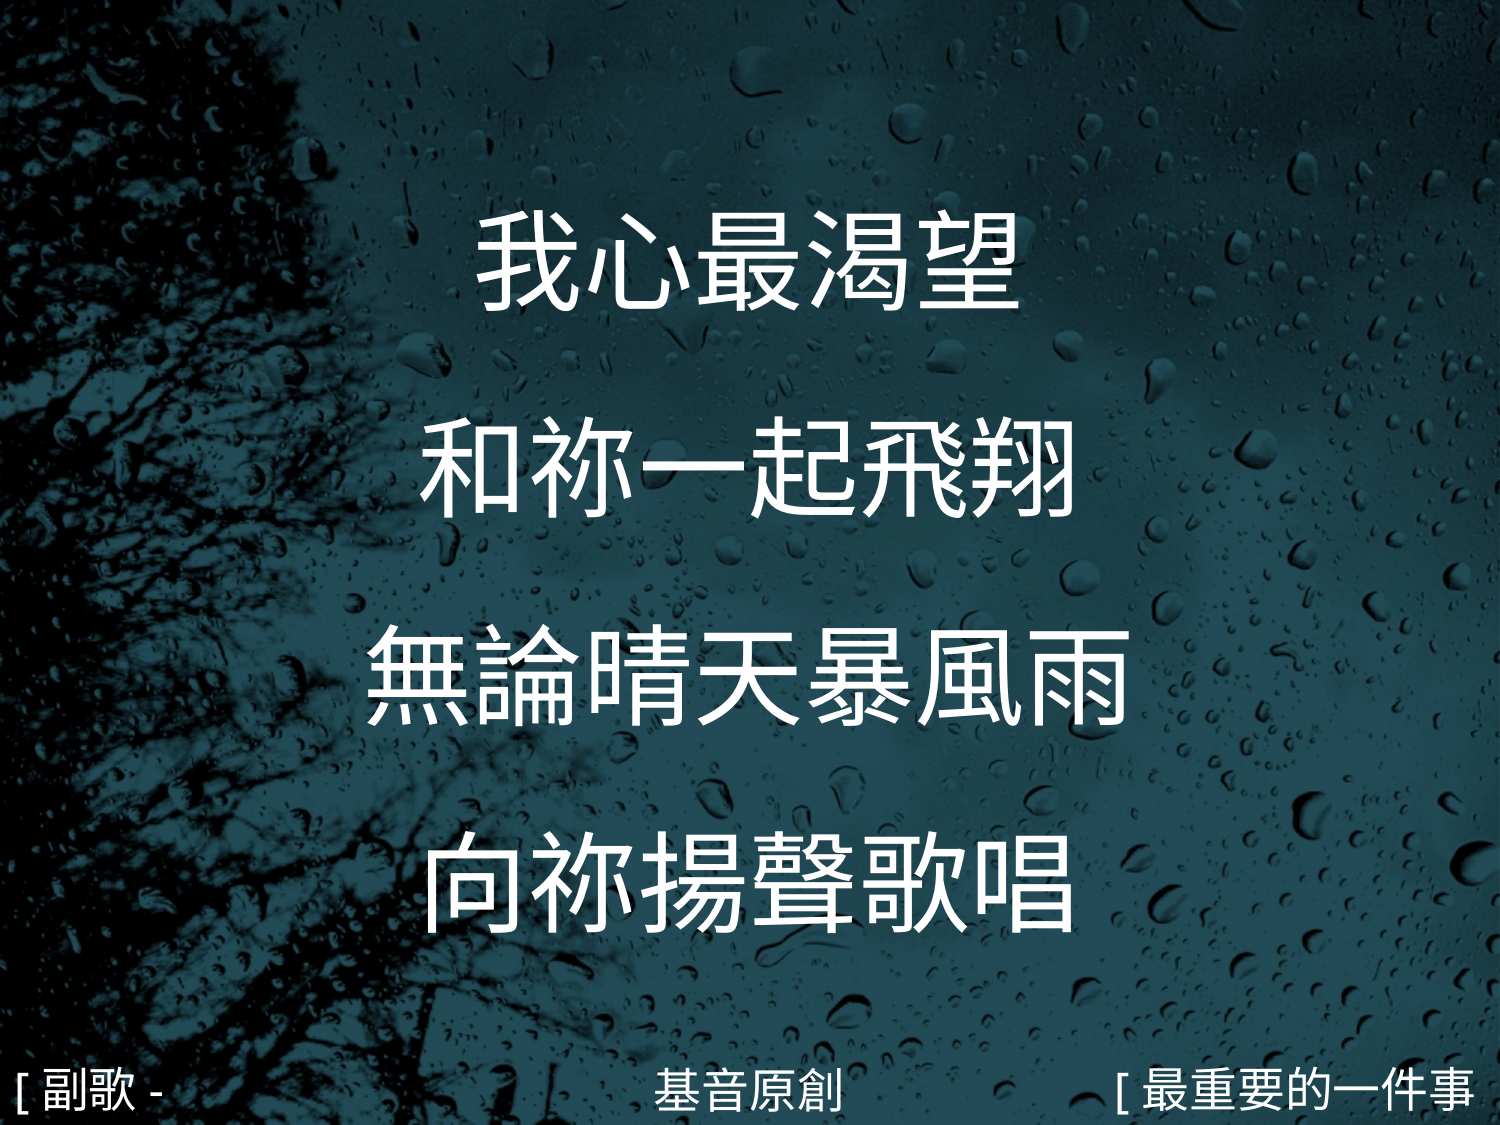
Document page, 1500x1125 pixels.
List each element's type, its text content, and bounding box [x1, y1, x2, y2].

text_box 我心最渴望 和祢一起飛翔 無論晴天暴風雨 向祢揚聲歌唱 [0, 184, 1499, 978]
picture [0, 0, 1500, 1053]
text_box 基音原創 [0, 1053, 1500, 1125]
